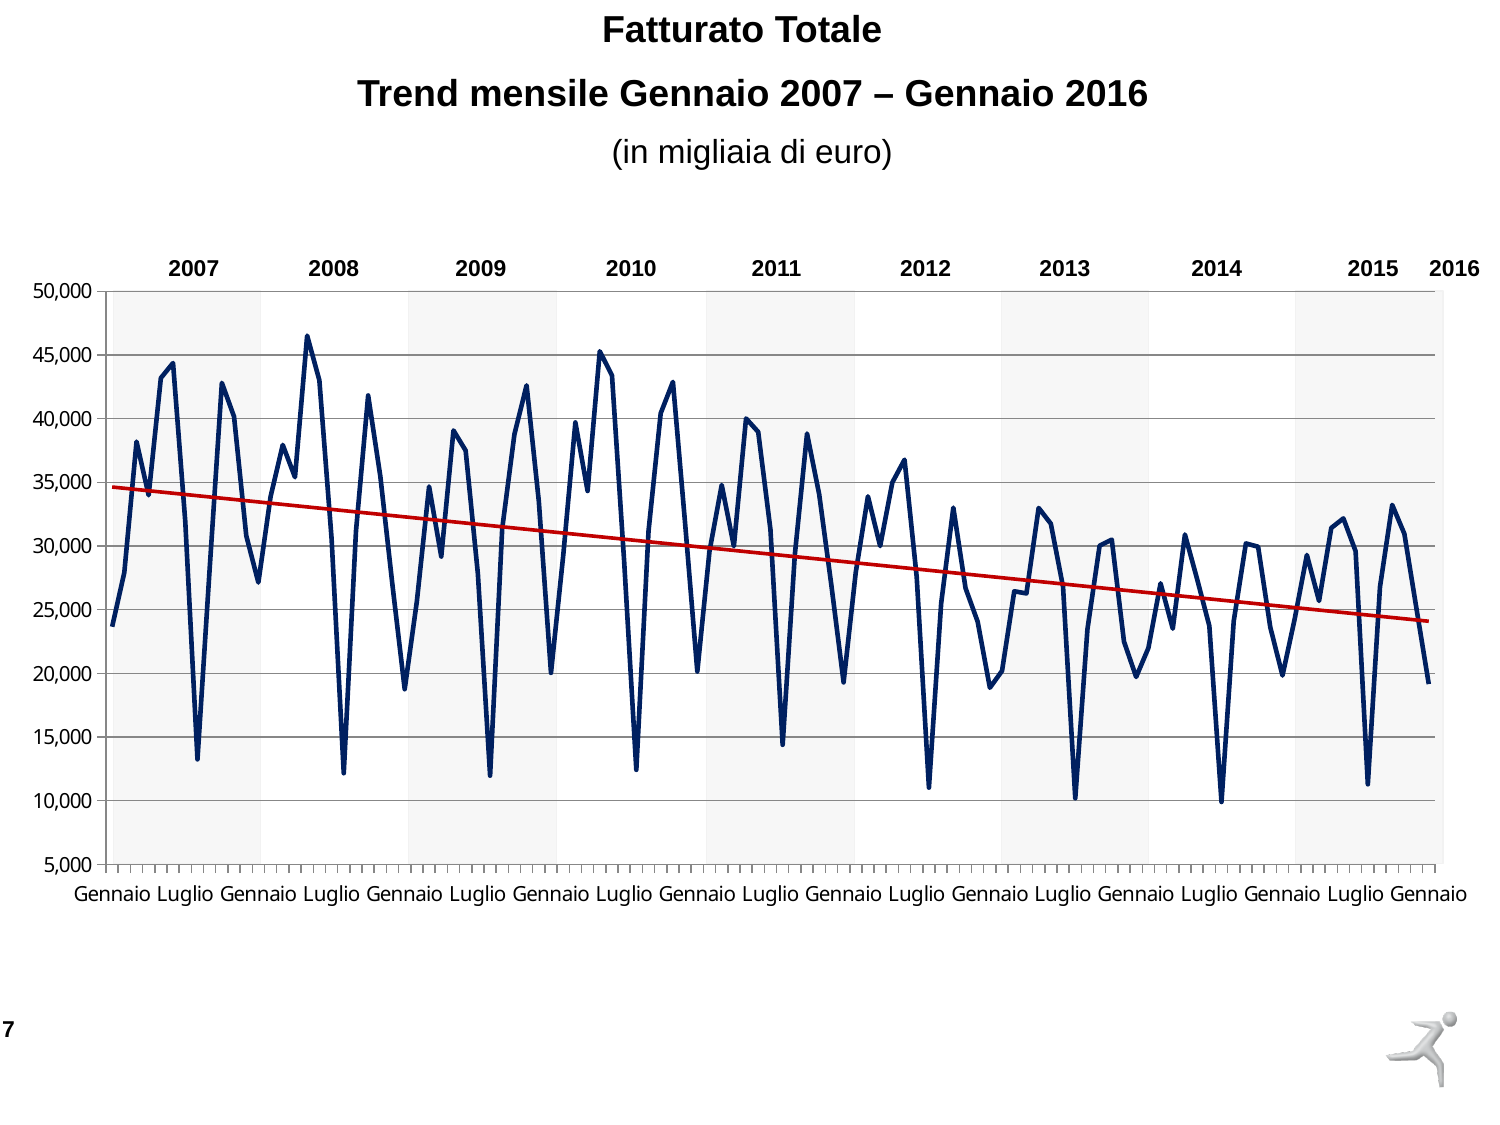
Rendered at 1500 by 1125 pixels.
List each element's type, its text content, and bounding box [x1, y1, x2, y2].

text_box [17, 245, 1498, 1017]
picture [1366, 1017, 1476, 1109]
text_box Fatturato Totale Trend mensile Gennaio 2007 – Gennaio 2016 (in migliaia di euro) [0, 0, 1498, 178]
